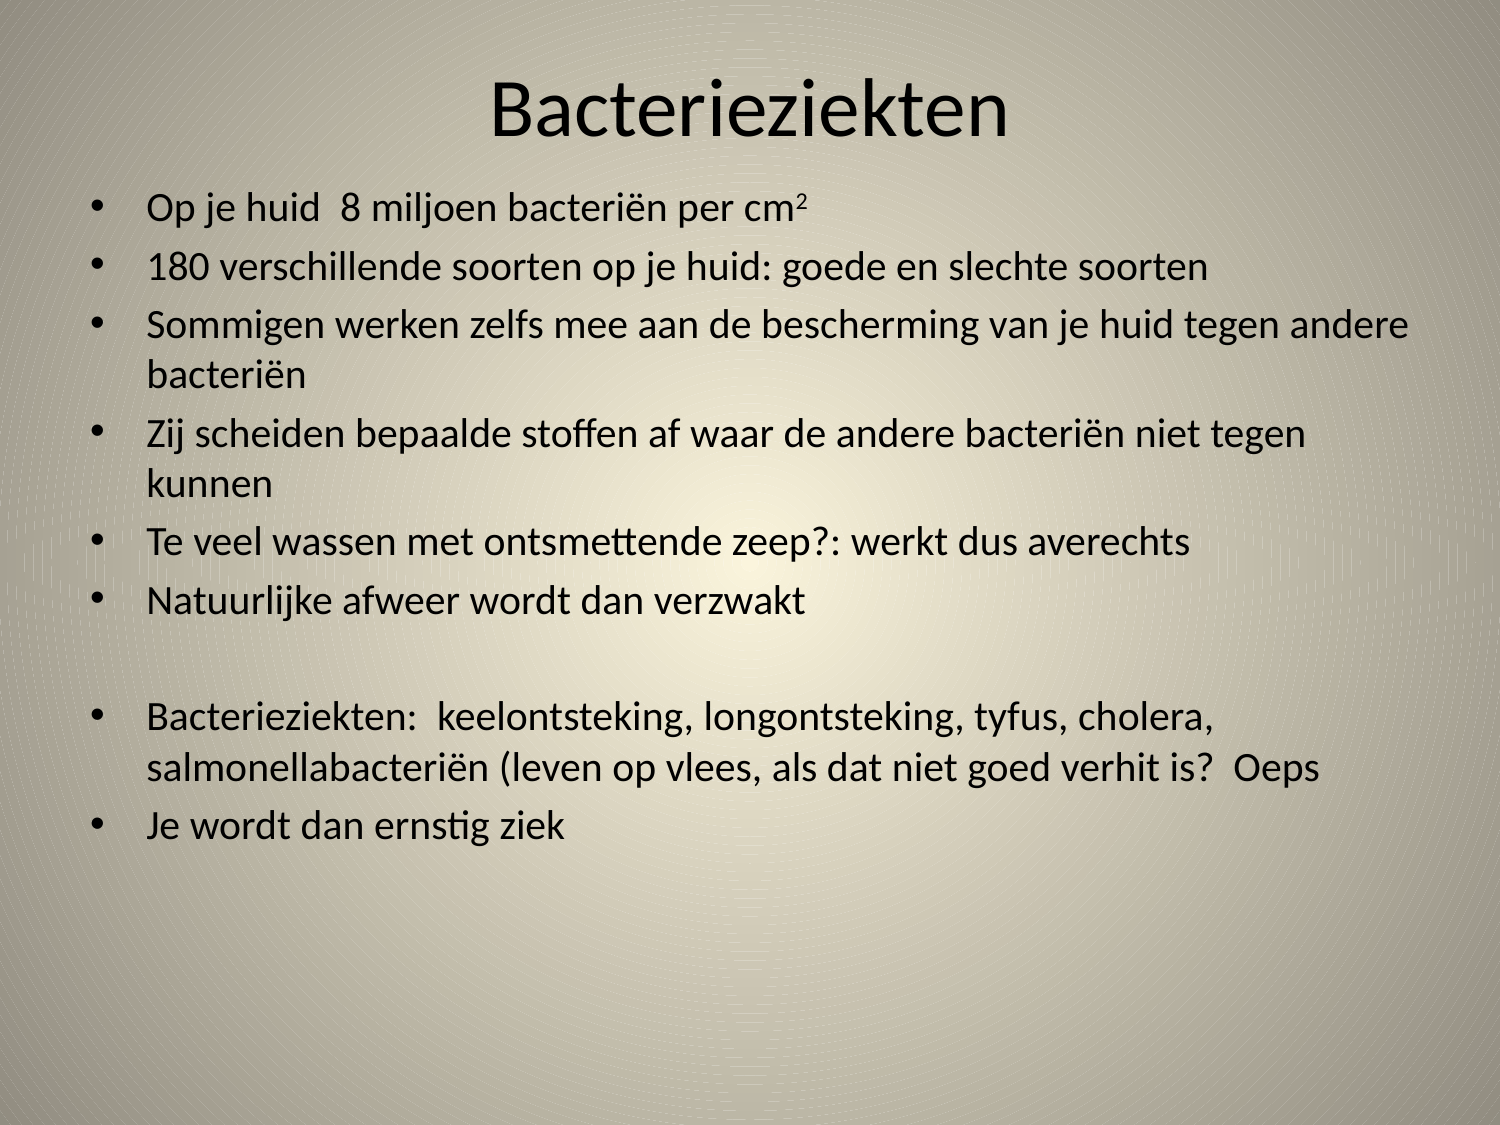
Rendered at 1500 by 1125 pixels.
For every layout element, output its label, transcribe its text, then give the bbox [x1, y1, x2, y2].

list Op je huid 8 miljoen bacteriën per cm2 180 verschillende soorten op je huid: goede en slechte soorten Sommigen werken zelfs mee aan de bescherming van je huid tegen andere bacteriën Zij scheiden bepaalde stoffen af waar de andere bacteriën niet tegen kunnen Te veel wassen met ontsmettende zeep?: werkt dus averechts Natuurlijke afweer wordt dan verzwakt Bacterieziekten: keelontsteking, longontsteking, tyfus, cholera, salmonellabacteriën (leven op vlees, als dat niet goed verhit is? Oeps Je wordt dan ernstig ziek [75, 172, 1425, 1005]
title Bacterieziekten [75, 45, 1425, 161]
